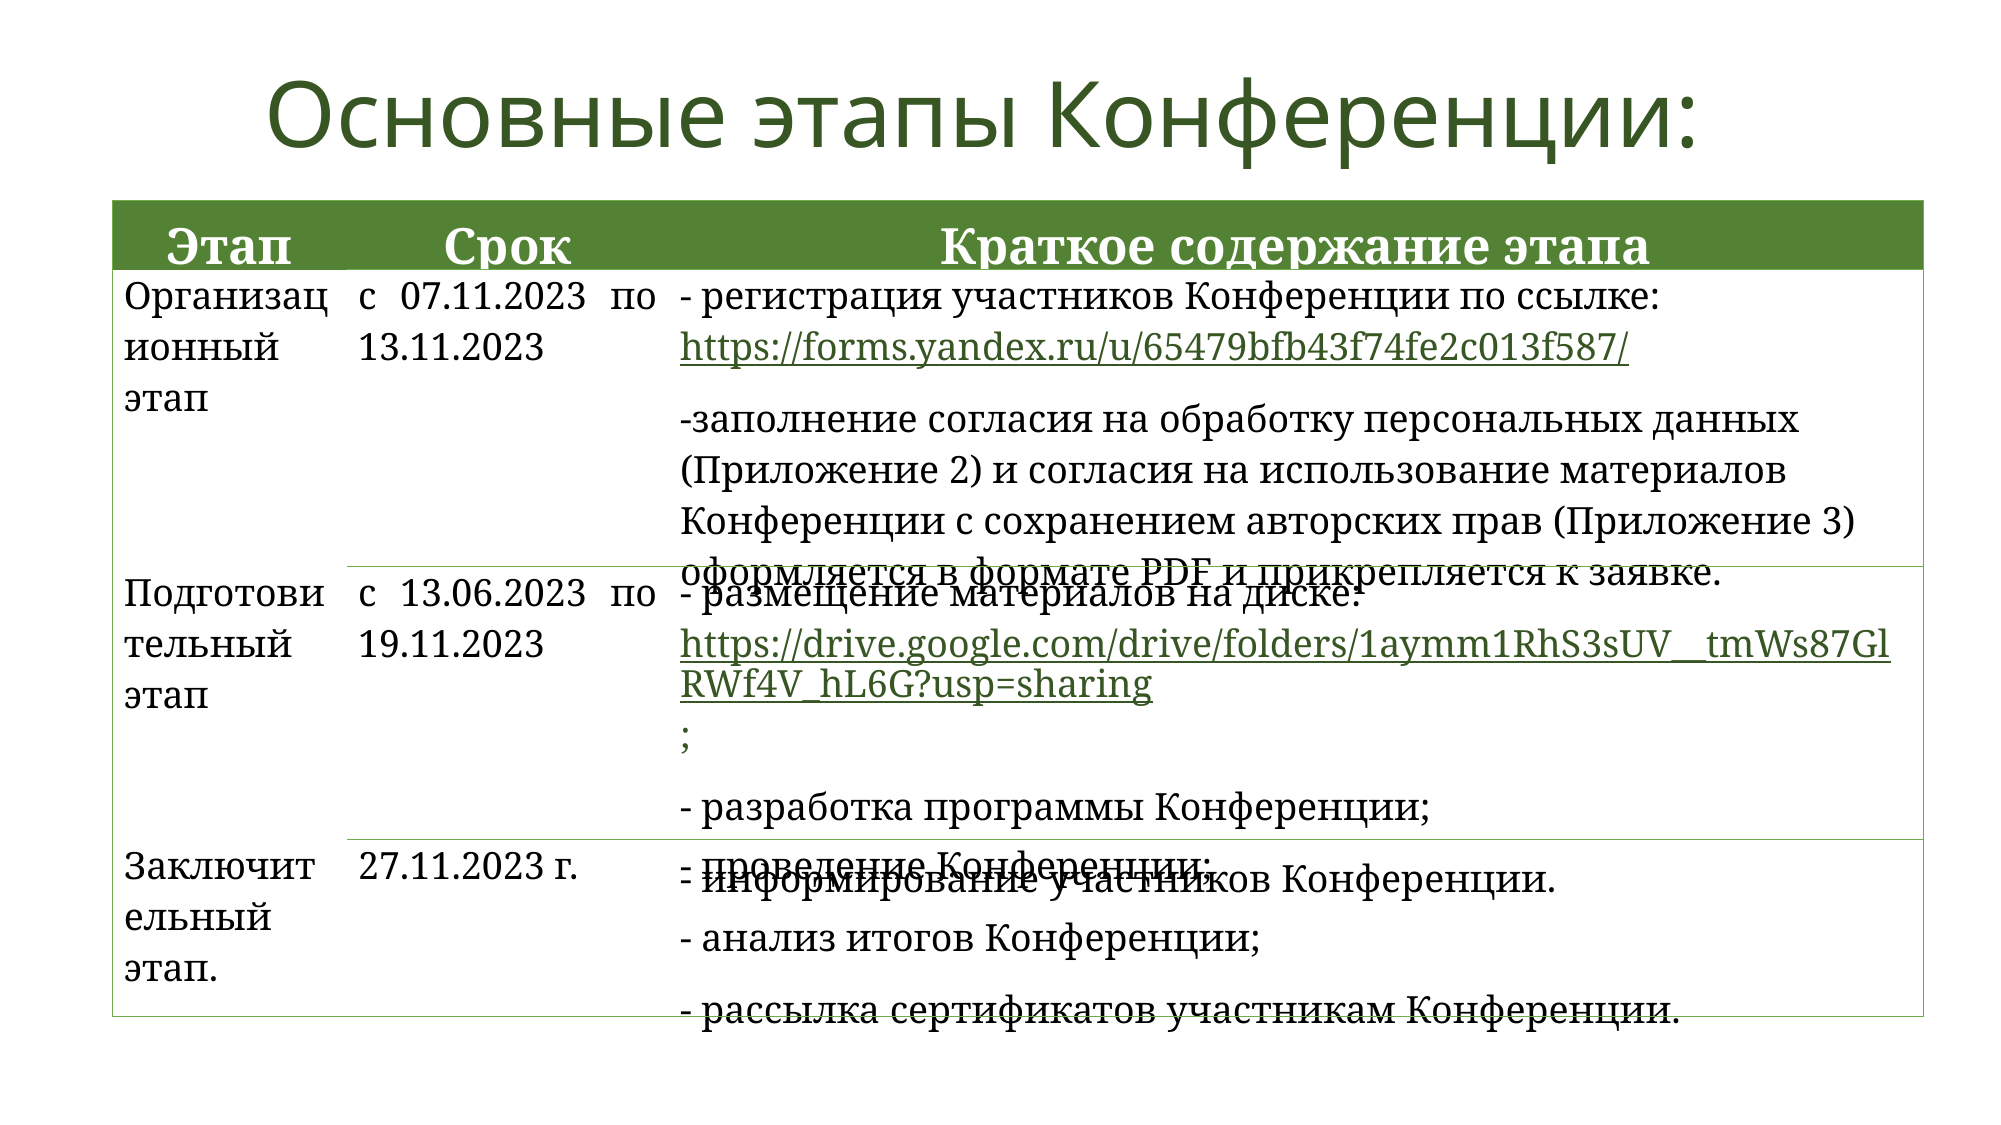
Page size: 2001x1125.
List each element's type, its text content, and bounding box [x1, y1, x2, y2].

table_cell Подготовительный этап [113, 567, 347, 839]
table_cell 27.11.2023 г. [347, 840, 669, 1016]
table_cell Организационный этап [113, 270, 347, 567]
table_header Этап [113, 201, 347, 270]
table_cell - размещение материалов на диске: https://drive.google.com/drive/folders/1aymm1RhS3sUV__tmWs87GlRWf4V_hL6G?usp=sharing; - разработка программы Конференции; - информирование участников Конференции. [669, 567, 1923, 839]
table_cell Заключительный этап. [113, 839, 347, 1016]
table_cell - регистрация участников Конференции по ссылке: https://forms.yandex.ru/u/65479bfb43f74fe2c013f587/ -заполнение согласия на обработку персональных данных (Приложение 2) и согласия на использование материалов Конференции с сохранением авторских прав (Приложение 3) оформляется в формате PDF и прикрепляется к заявке. [669, 270, 1923, 566]
table_cell с 13.06.2023 по 19.11.2023 [347, 567, 669, 839]
table_header Срок [347, 201, 669, 269]
table_cell - проведение Конференции; - анализ итогов Конференции; - рассылка сертификатов участникам Конференции. [669, 840, 1923, 1016]
text_box Основные этапы Конференции: [176, 31, 1824, 173]
table_cell с 07.11.2023 по 13.11.2023 [347, 270, 669, 566]
table_header Краткое содержание этапа [669, 201, 1923, 269]
